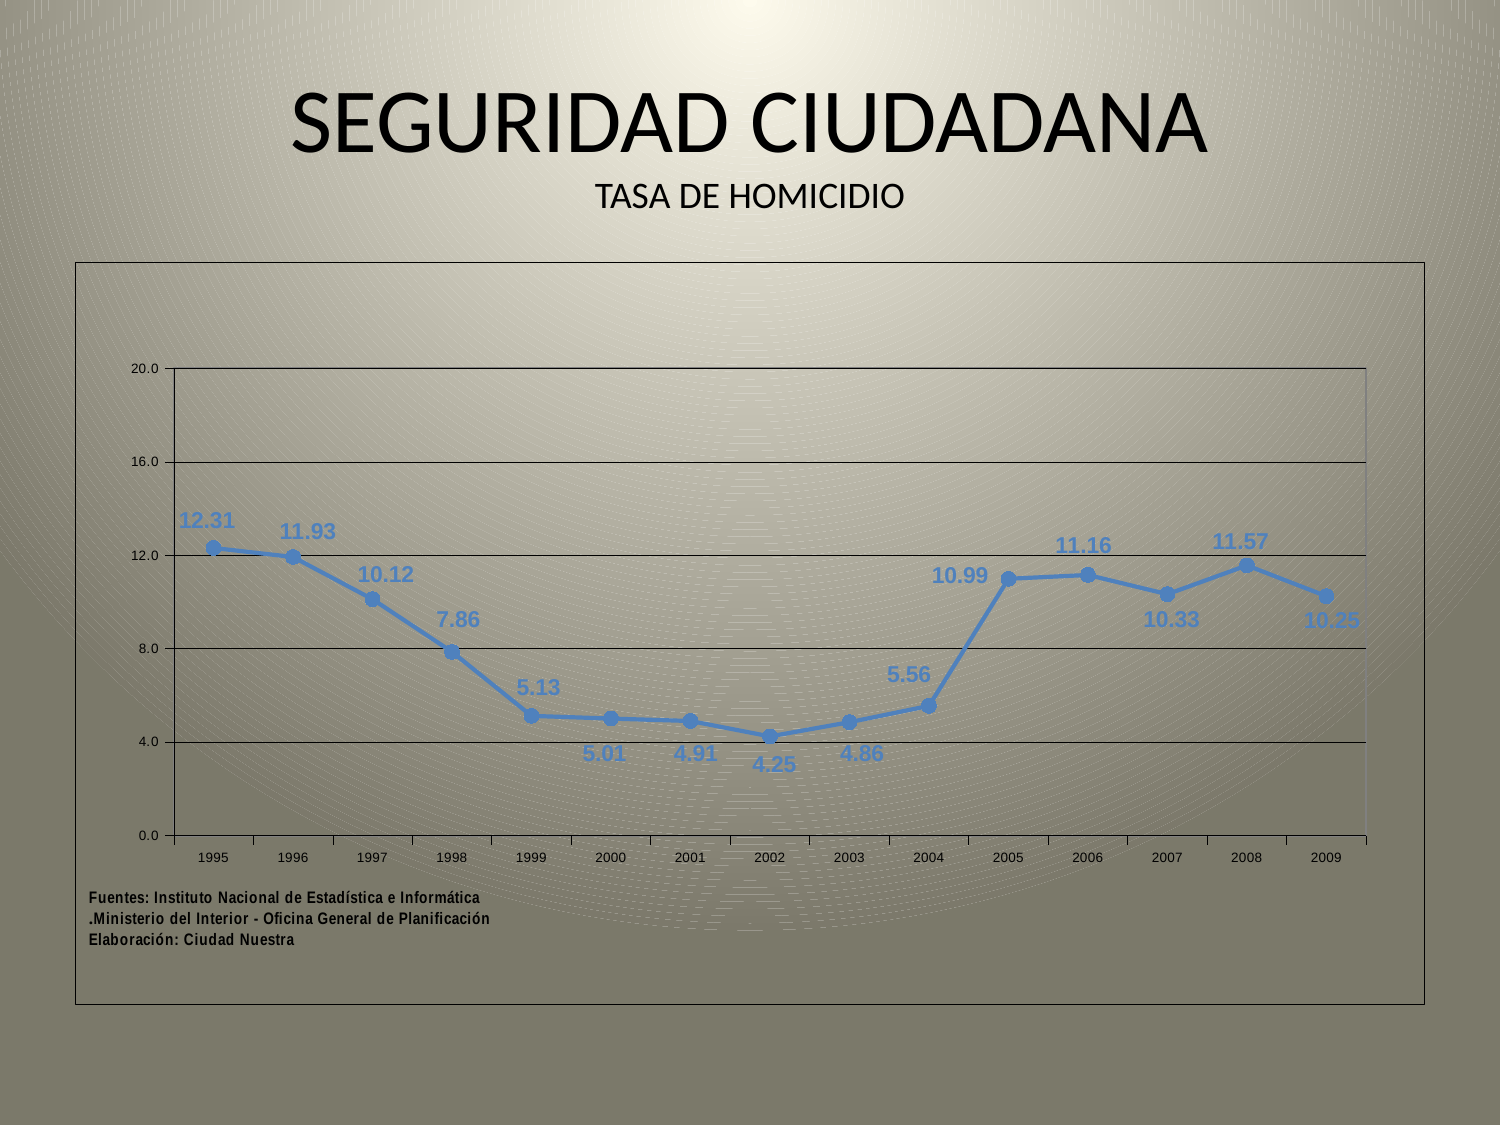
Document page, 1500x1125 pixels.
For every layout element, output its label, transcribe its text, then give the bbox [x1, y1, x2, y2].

title SEGURIDAD CIUDADANA TASA DE HOMICIDIO [75, 45, 1425, 233]
chart [74, 262, 1426, 1006]
